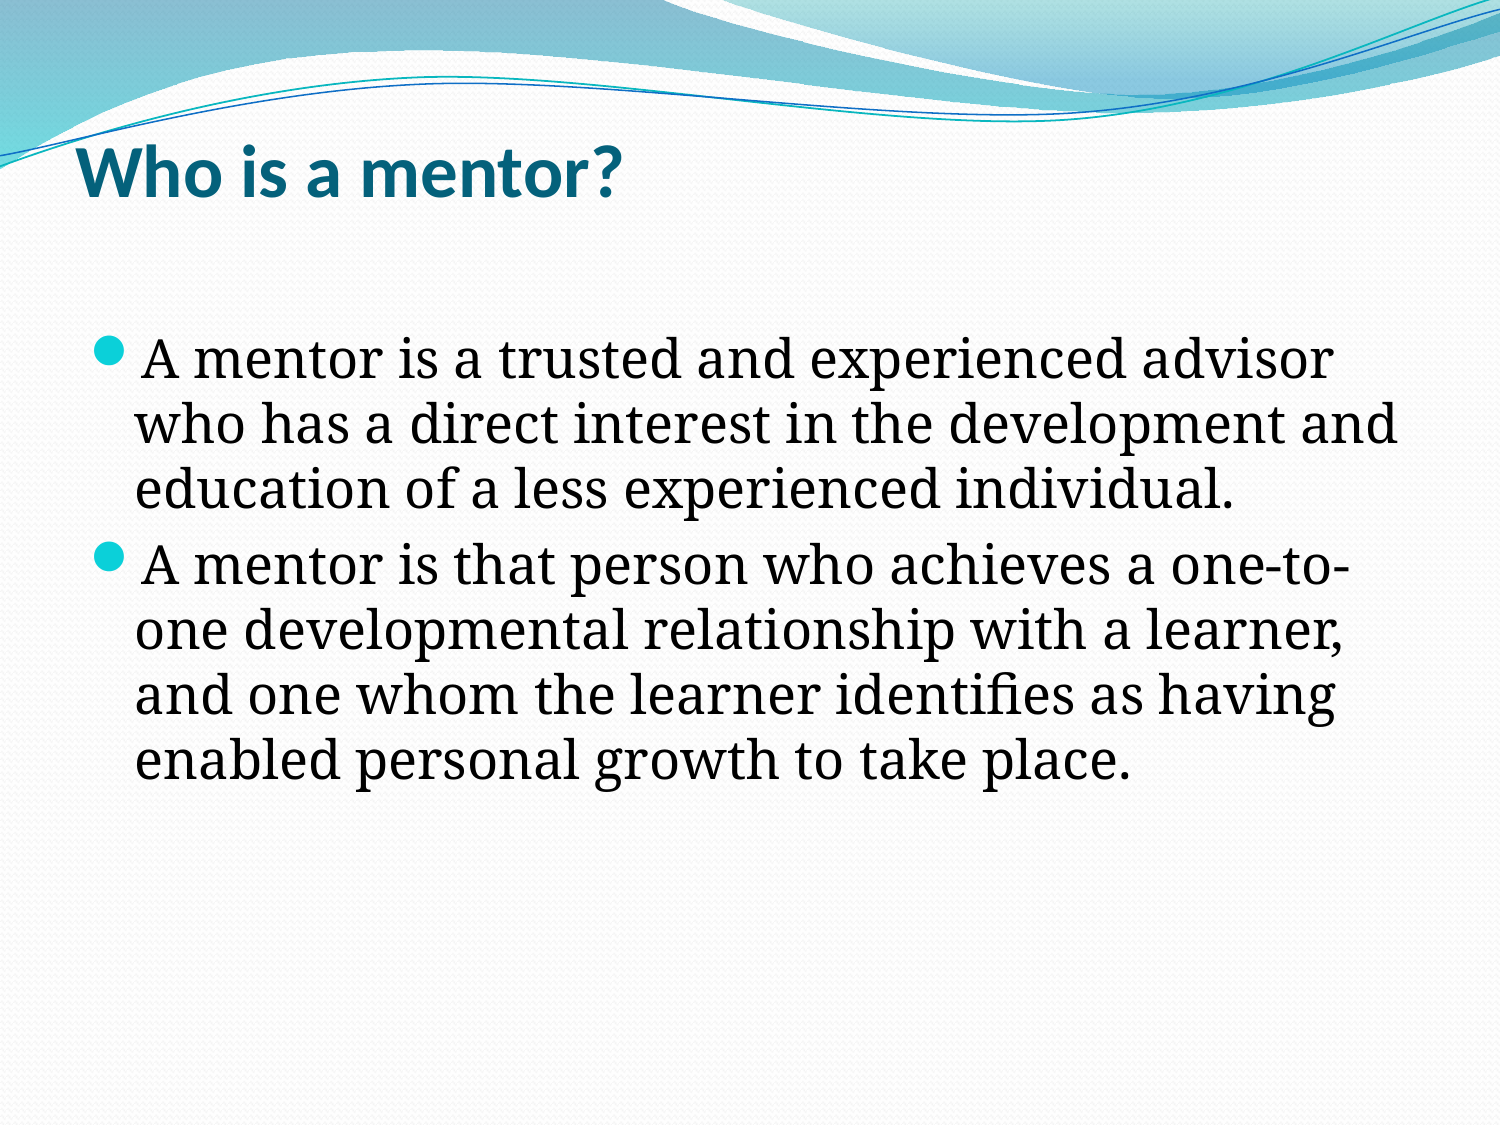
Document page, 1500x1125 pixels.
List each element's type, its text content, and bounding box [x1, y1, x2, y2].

list A mentor is a trusted and experienced advisor who has a direct interest in the development and education of a less experienced individual. A mentor is that person who achieves a one-to-one developmental relationship with a learner, and one whom the learner identifies as having enabled personal growth to take place. [75, 317, 1425, 1038]
title Who is a mentor? [75, 115, 1425, 303]
